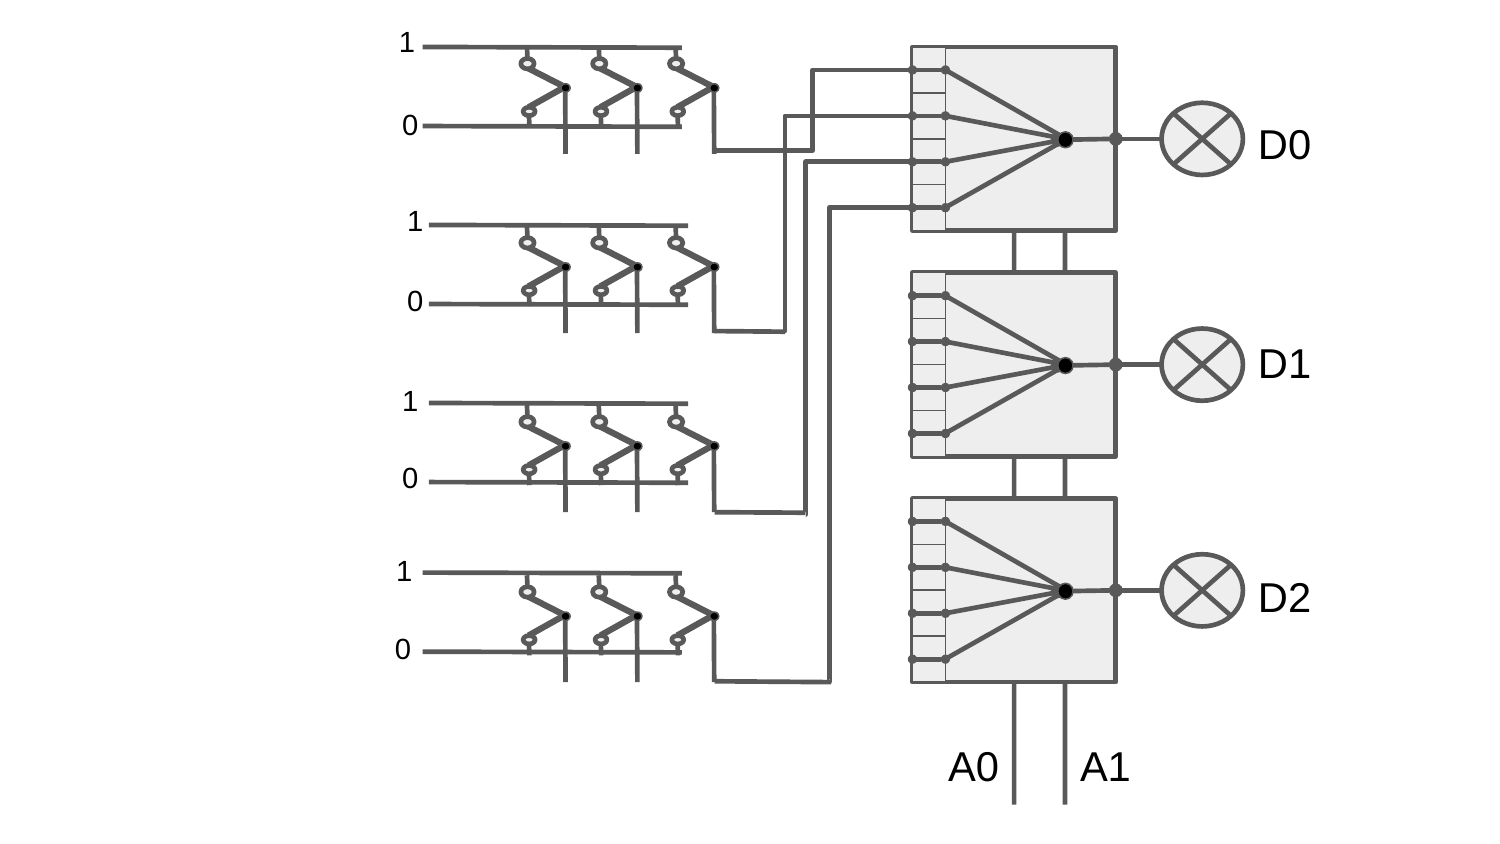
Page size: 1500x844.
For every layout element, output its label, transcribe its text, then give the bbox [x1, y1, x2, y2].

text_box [917, 272, 1110, 457]
text_box 1 [384, 7, 423, 81]
text_box A0 [887, 724, 1015, 835]
text_box D2 [1242, 555, 1371, 666]
text_box 1 [386, 366, 417, 439]
text_box 1 [392, 187, 417, 260]
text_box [422, 46, 720, 683]
text_box D1 [1248, 321, 1371, 432]
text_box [916, 498, 1116, 683]
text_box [912, 46, 1116, 231]
text_box D0 [1244, 102, 1371, 213]
text_box 0 [379, 615, 419, 688]
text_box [724, 69, 913, 683]
text_box 0 [386, 90, 417, 163]
text_box A1 [1065, 724, 1193, 835]
text_box 0 [386, 444, 417, 517]
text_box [1115, 102, 1244, 627]
text_box 0 [392, 267, 417, 340]
text_box 1 [381, 537, 417, 610]
